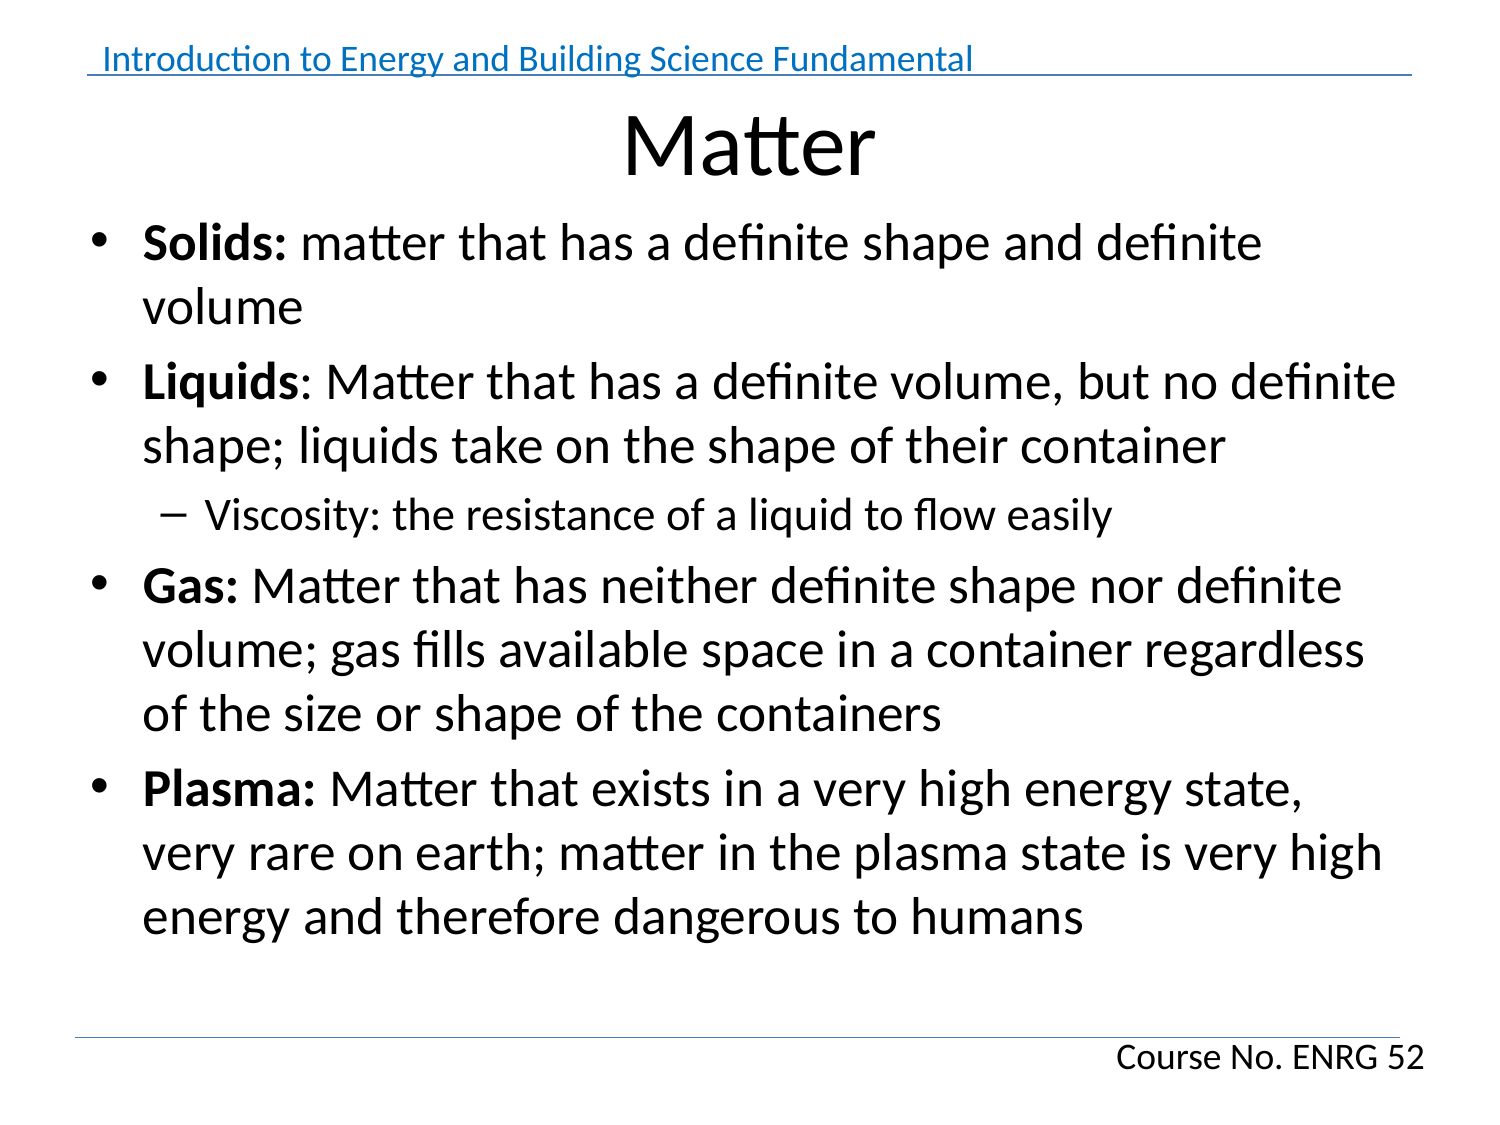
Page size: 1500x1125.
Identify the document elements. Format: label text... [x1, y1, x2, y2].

list Solids: matter that has a definite shape and definite volume Liquids: Matter that has a definite volume, but no definite shape; liquids take on the shape of their container Viscosity: the resistance of a liquid to flow easily Gas: Matter that has neither definite shape nor definite volume; gas fills available space in a container regardless of the size or shape of the containers Plasma: Matter that exists in a very high energy state, very rare on earth; matter in the plasma state is very high energy and therefore dangerous to humans [75, 200, 1425, 1005]
title Matter [75, 45, 1425, 200]
